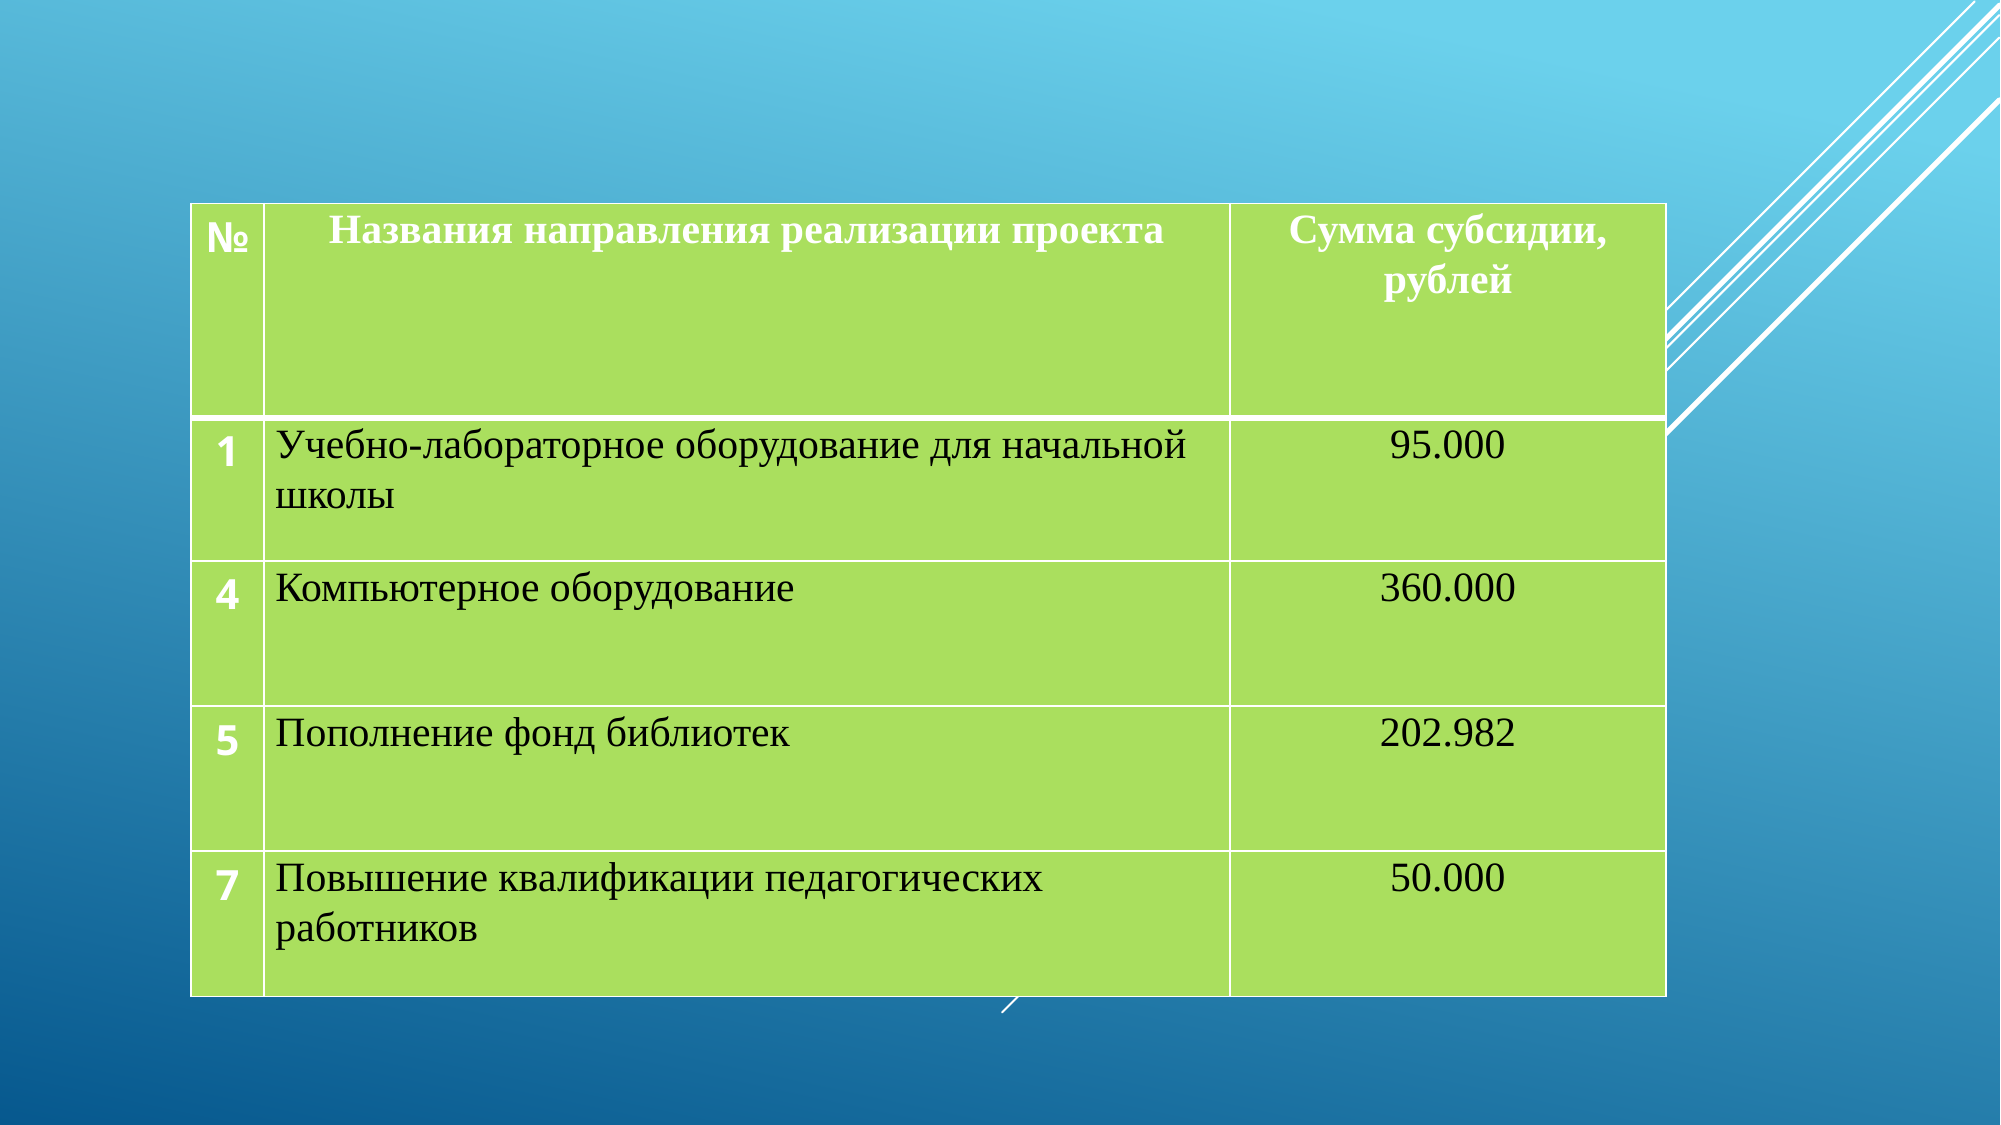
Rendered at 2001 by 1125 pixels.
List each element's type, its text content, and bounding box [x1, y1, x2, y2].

table_cell Повышение квалификации педагогических работников [265, 852, 1229, 996]
table_cell 202.982 [1231, 707, 1665, 850]
table_cell 50.000 [1231, 852, 1665, 996]
table_header Сумма субсидии, рублей [1231, 204, 1665, 415]
table_cell 360.000 [1231, 562, 1665, 705]
table_cell Компьютерное оборудование [265, 562, 1229, 705]
table_cell 4 [192, 562, 263, 705]
table_cell 7 [192, 852, 263, 996]
table_header № [192, 204, 263, 415]
table_cell 95.000 [1231, 421, 1665, 560]
table_cell Пополнение фонд библиотек [265, 707, 1229, 850]
table_header Названия направления реализации проекта [265, 204, 1229, 415]
table_cell 1 [192, 421, 263, 560]
table_cell 5 [192, 707, 263, 850]
title Финансирование мероприятий проекта из федерального бюджета: [98, 203, 1868, 1044]
table_cell Учебно-лабораторное оборудование для начальной школы [265, 421, 1229, 560]
